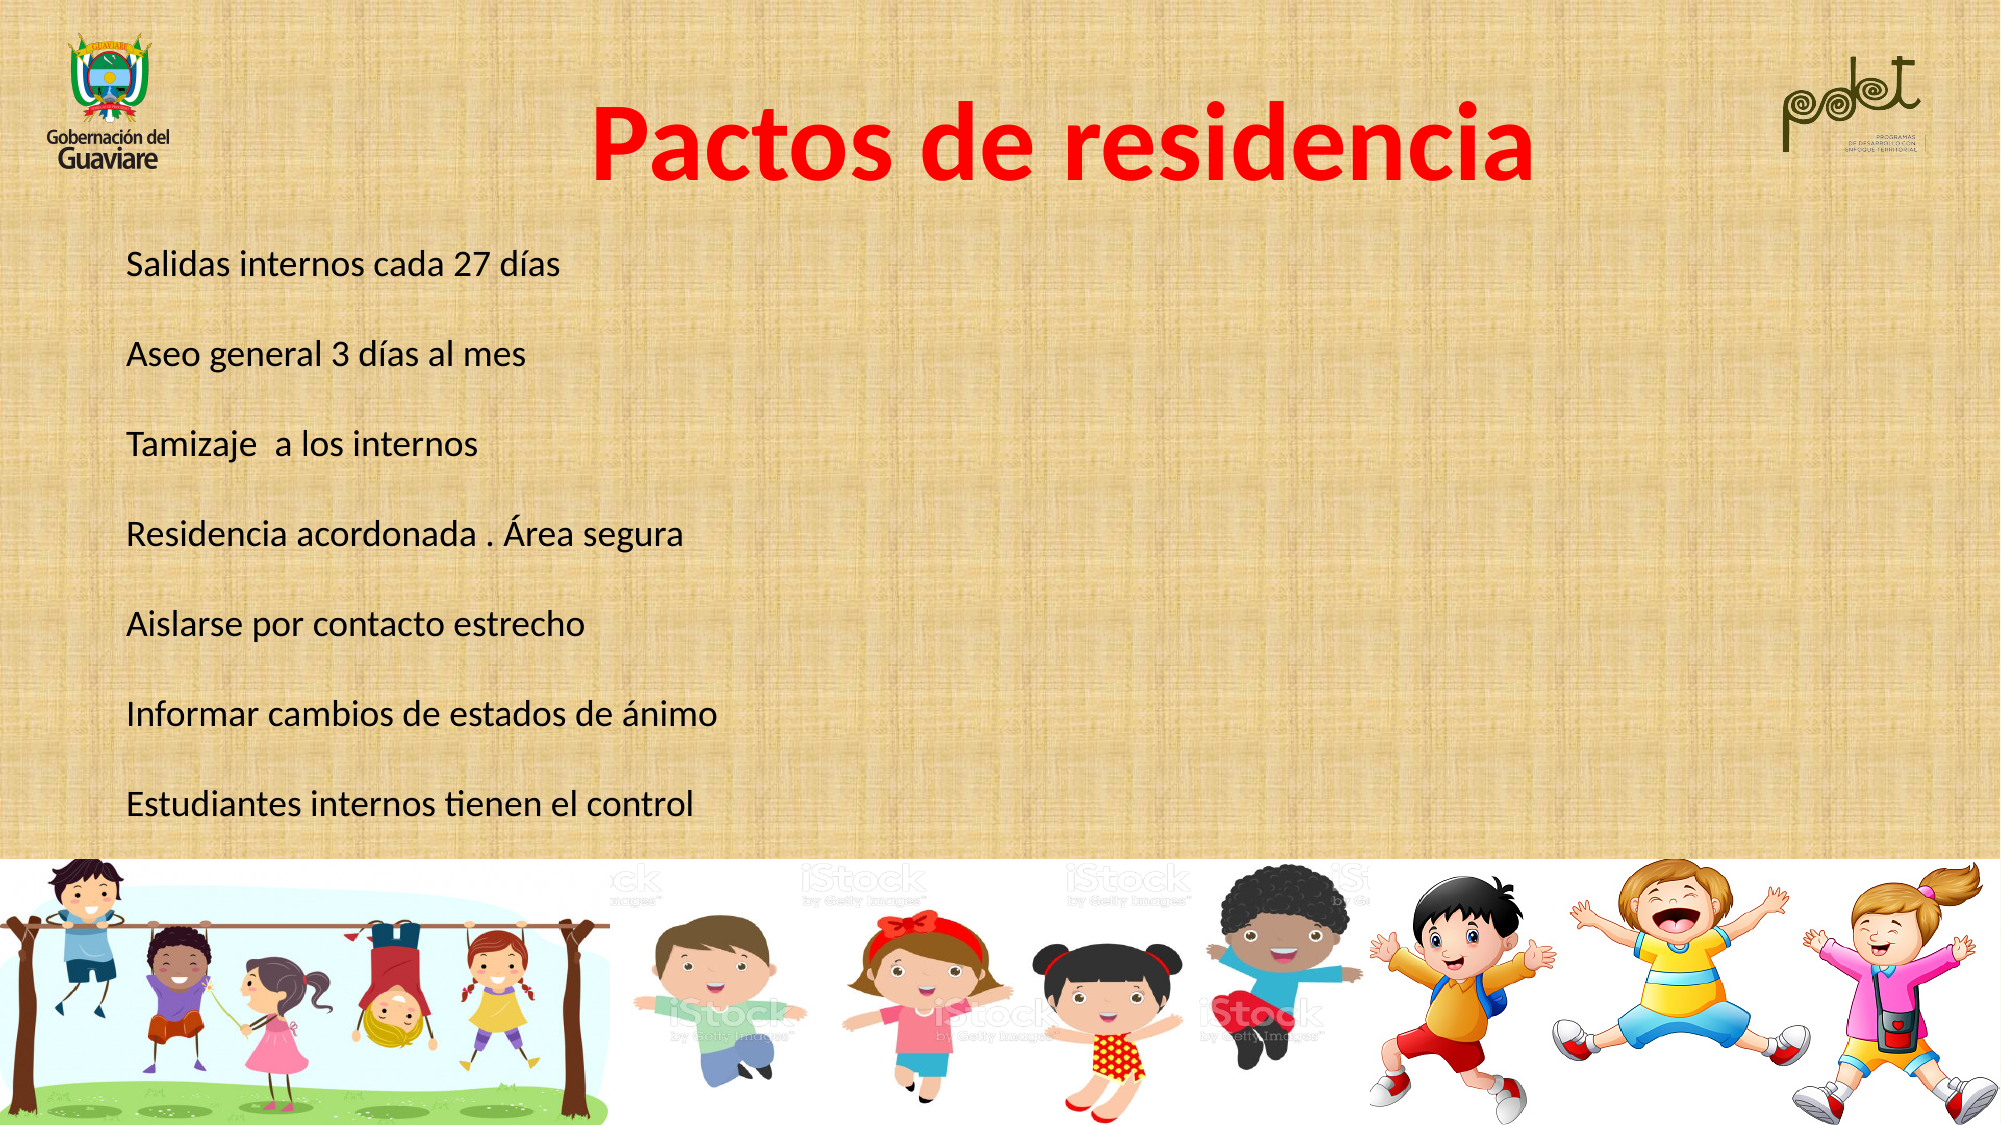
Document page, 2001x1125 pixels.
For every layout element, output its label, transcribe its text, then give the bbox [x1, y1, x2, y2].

text_box Salidas internos cada 27 días Aseo general 3 días al mes Tamizaje a los internos Residencia acordonada . Área segura Aislarse por contacto estrecho Informar cambios de estados de ánimo Estudiantes internos tienen el control [111, 231, 734, 859]
text_box Pactos de residencia [575, 60, 1554, 211]
picture [0, 0, 2001, 1125]
